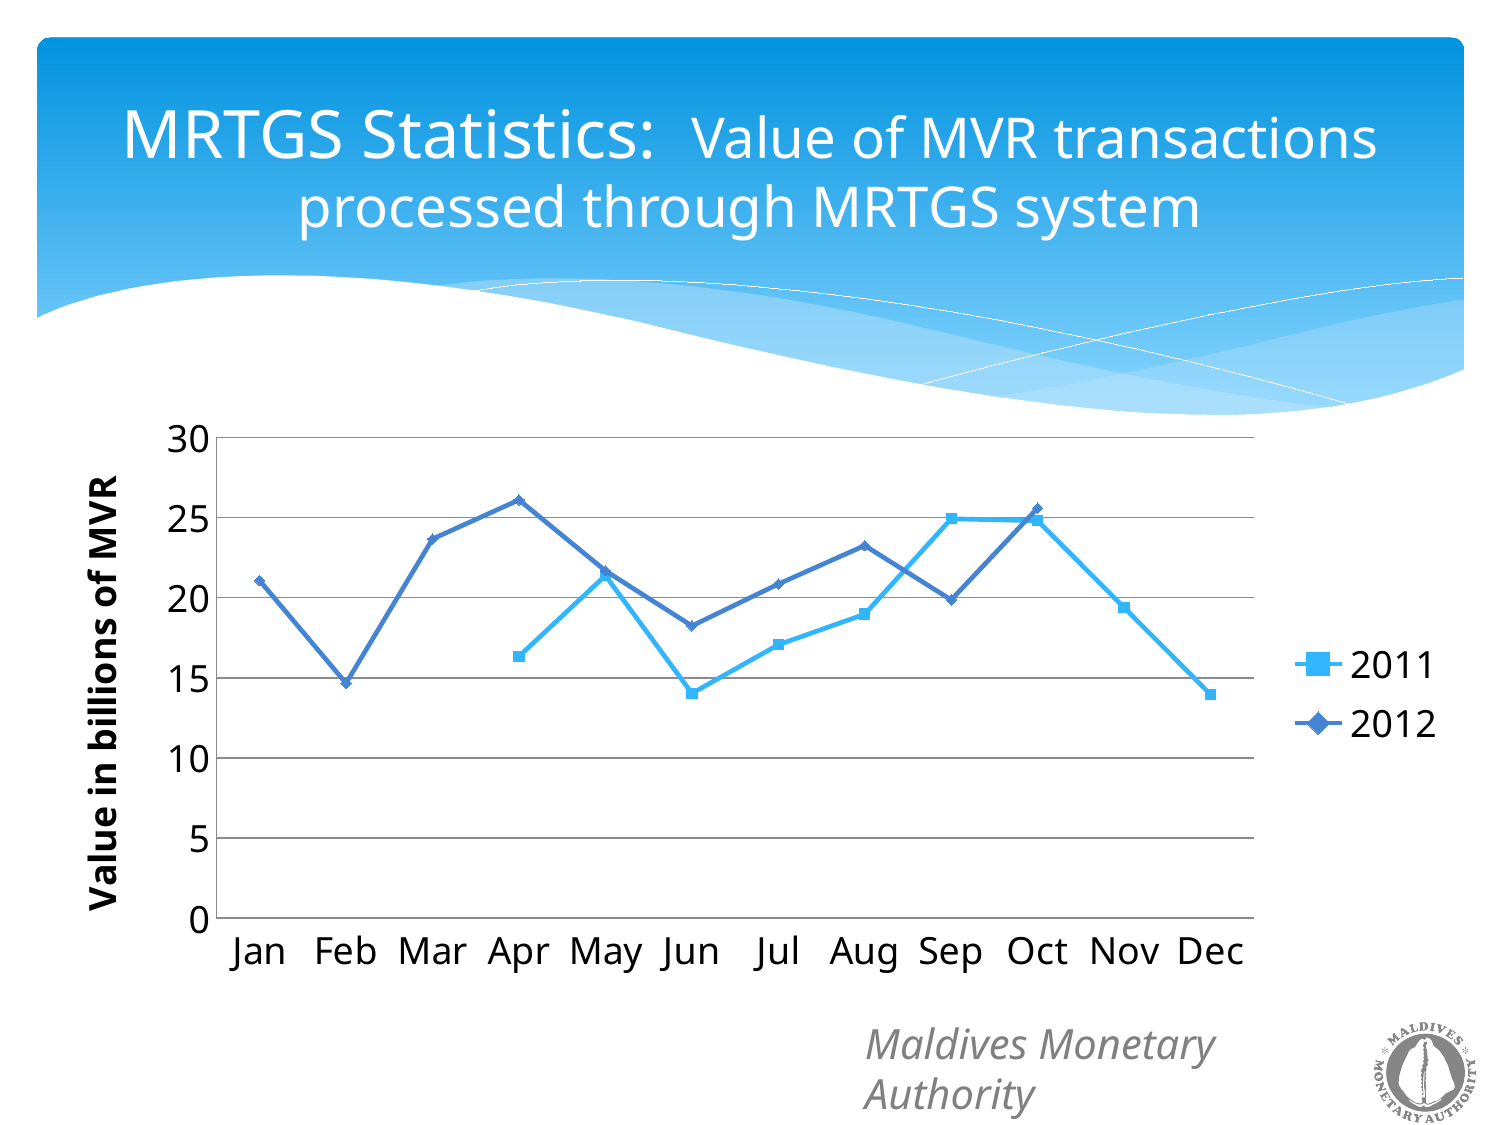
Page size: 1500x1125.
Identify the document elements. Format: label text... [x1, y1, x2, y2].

title MRTGS Statistics: Value of MVR transactions processed through MRTGS system [75, 62, 1425, 268]
picture [1374, 1022, 1476, 1123]
footer Maldives Monetary Authority [849, 1037, 1368, 1098]
chart [37, 399, 1463, 988]
